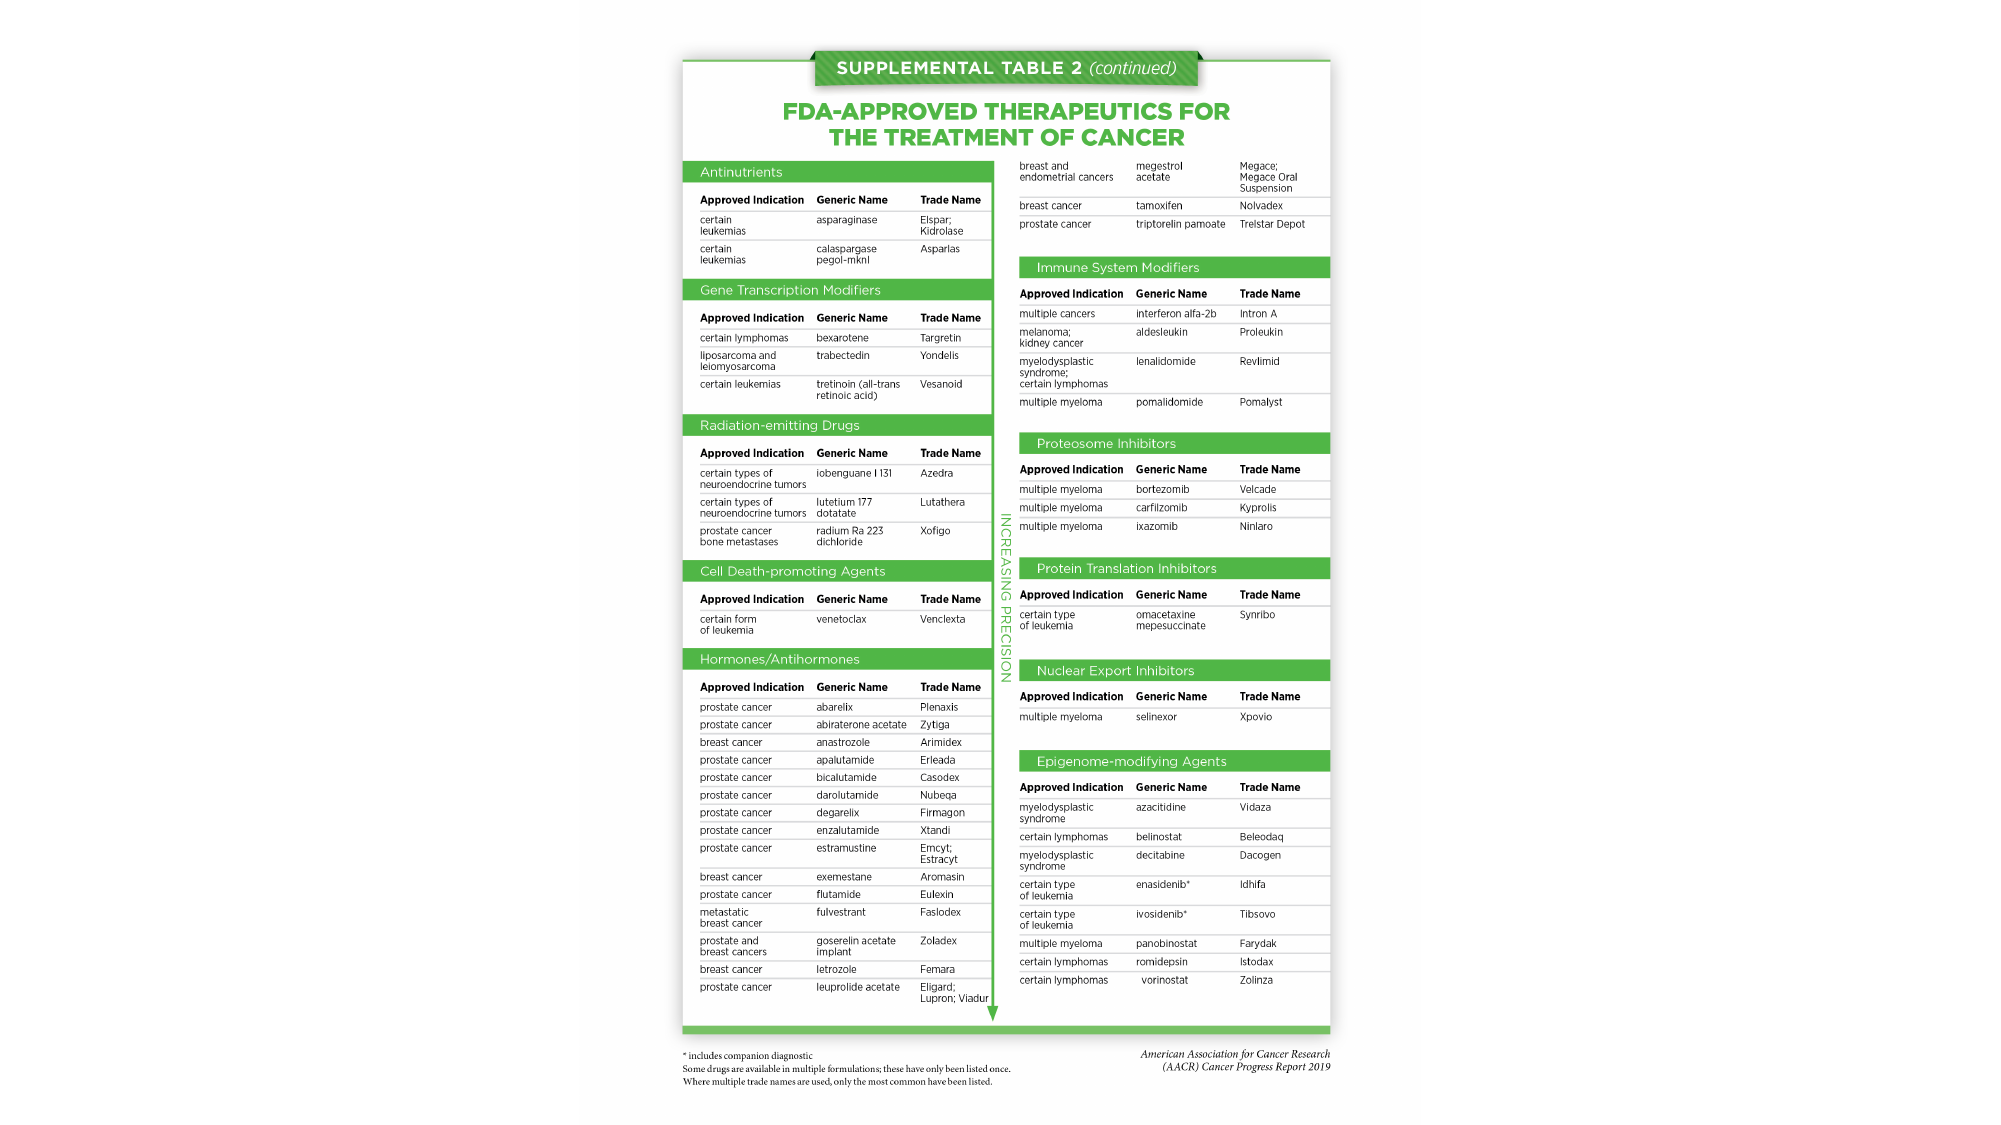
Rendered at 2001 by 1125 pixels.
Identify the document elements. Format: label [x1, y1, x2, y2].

picture [579, 0, 1421, 1125]
